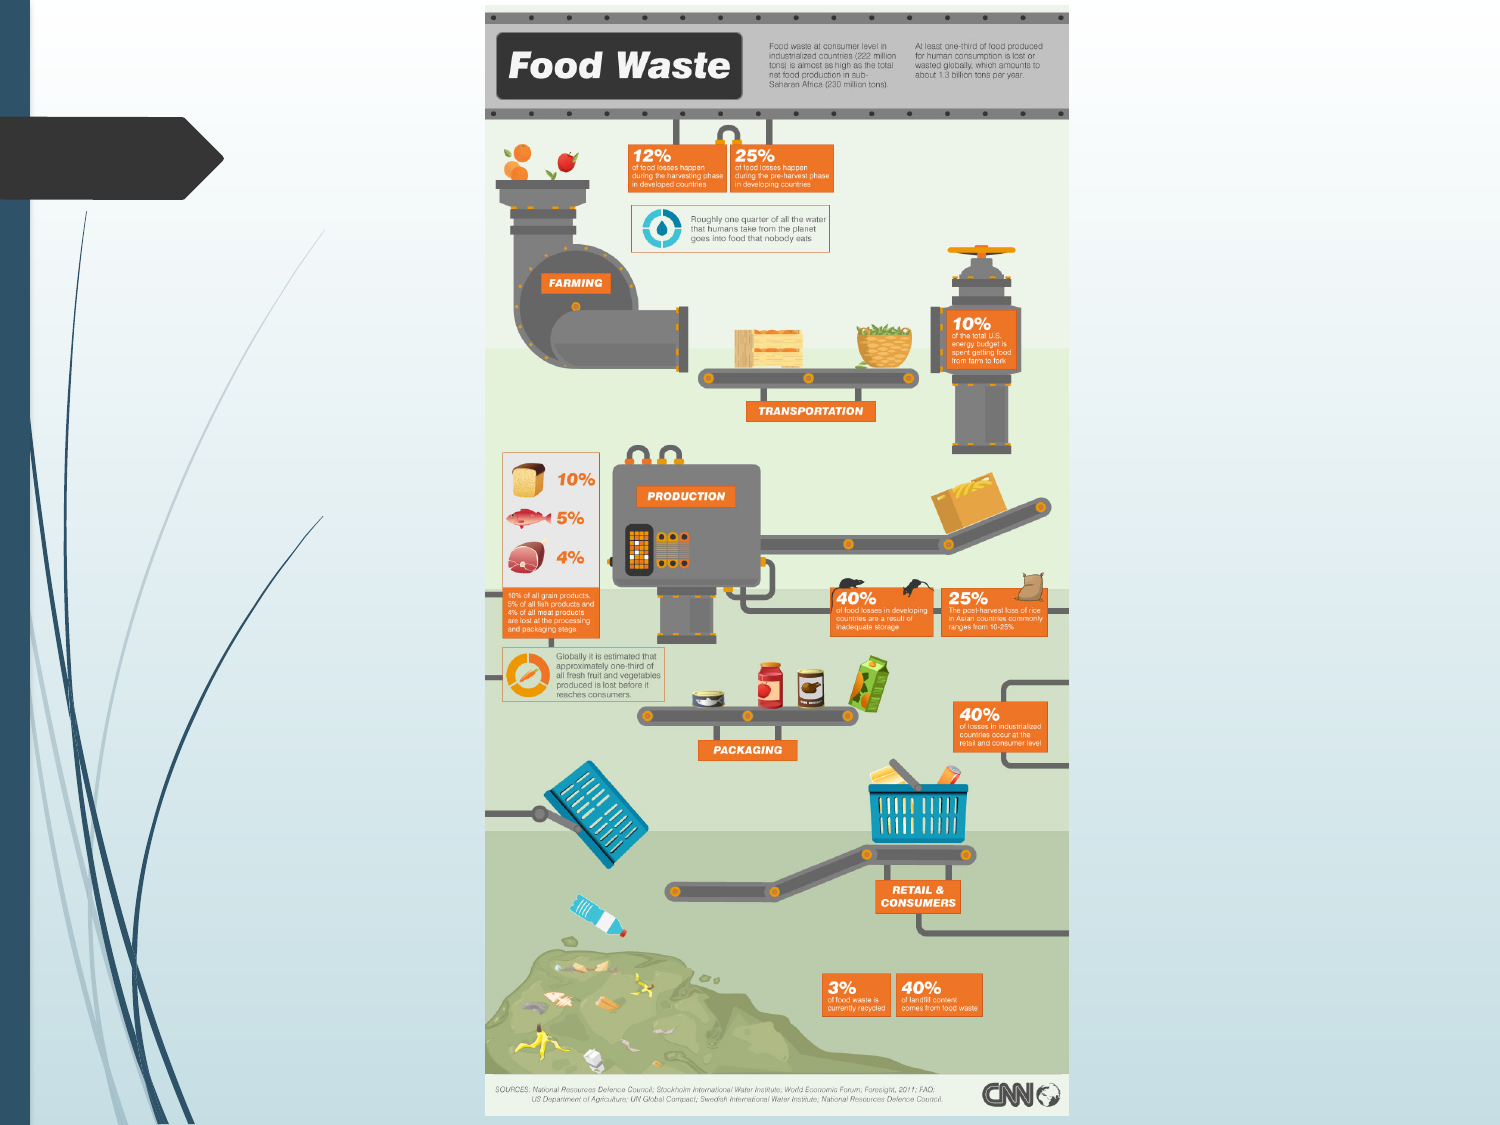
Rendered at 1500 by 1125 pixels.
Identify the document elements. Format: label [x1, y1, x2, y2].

picture [485, 5, 1069, 1117]
